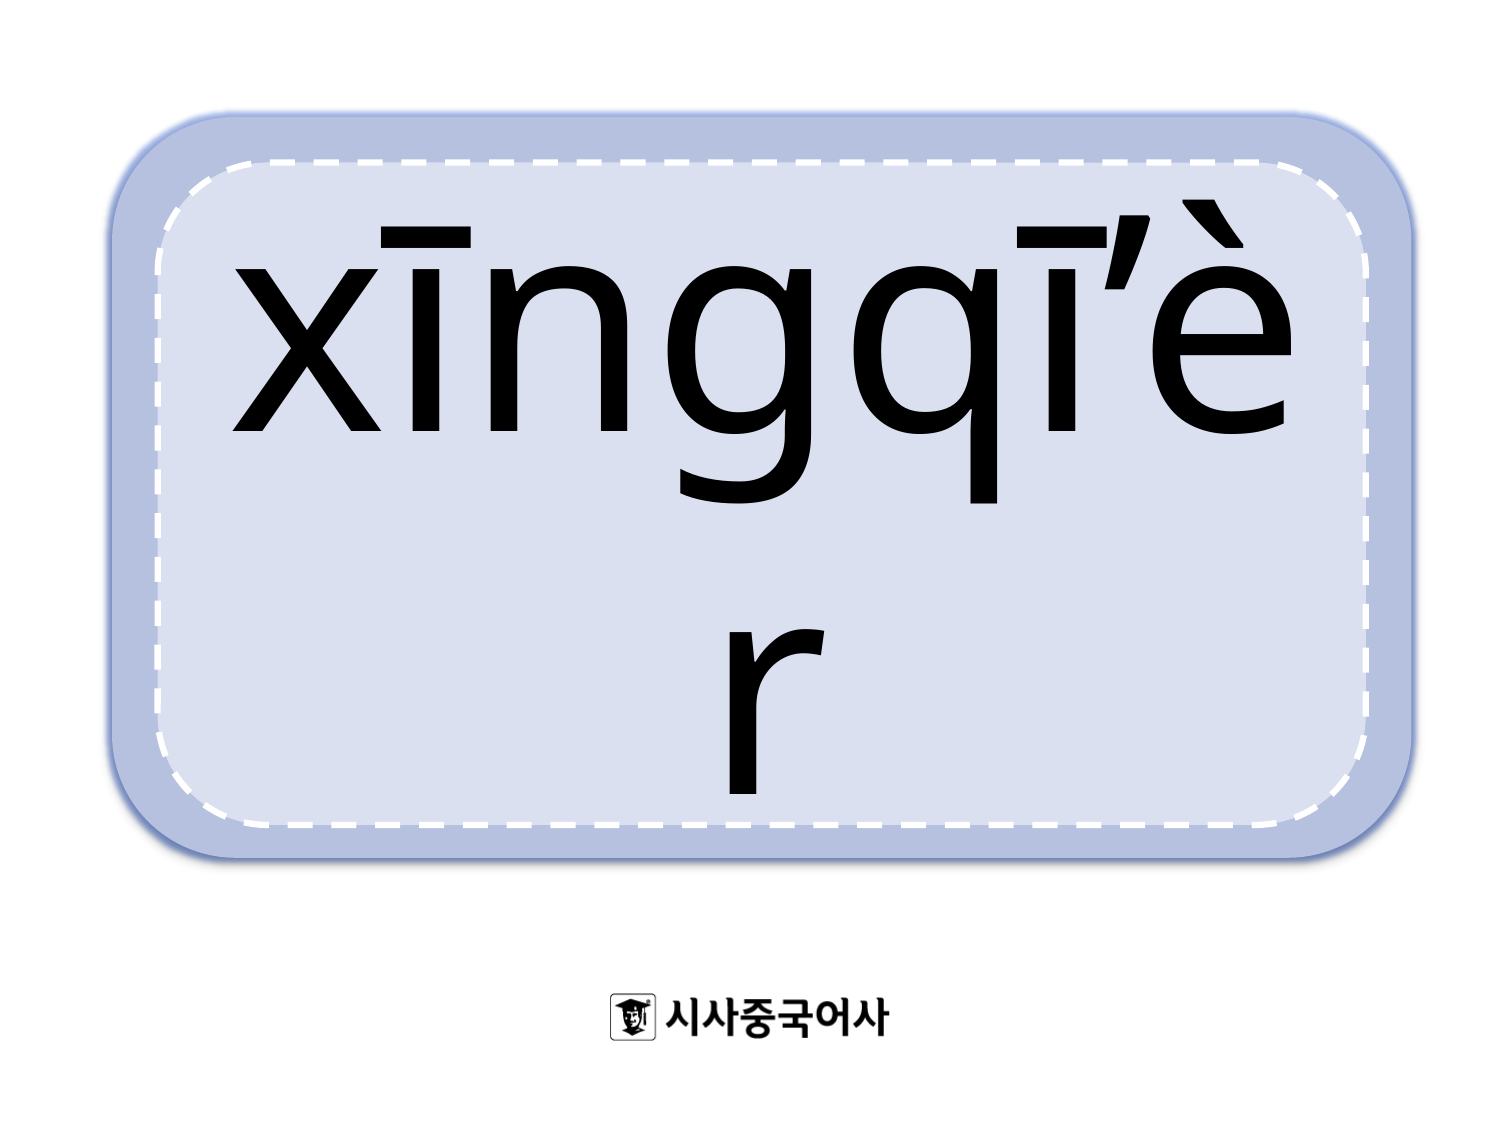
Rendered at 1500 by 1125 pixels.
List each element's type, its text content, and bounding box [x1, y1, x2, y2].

picture [602, 987, 898, 1047]
text_box xīngqī’èr [162, 160, 1371, 824]
